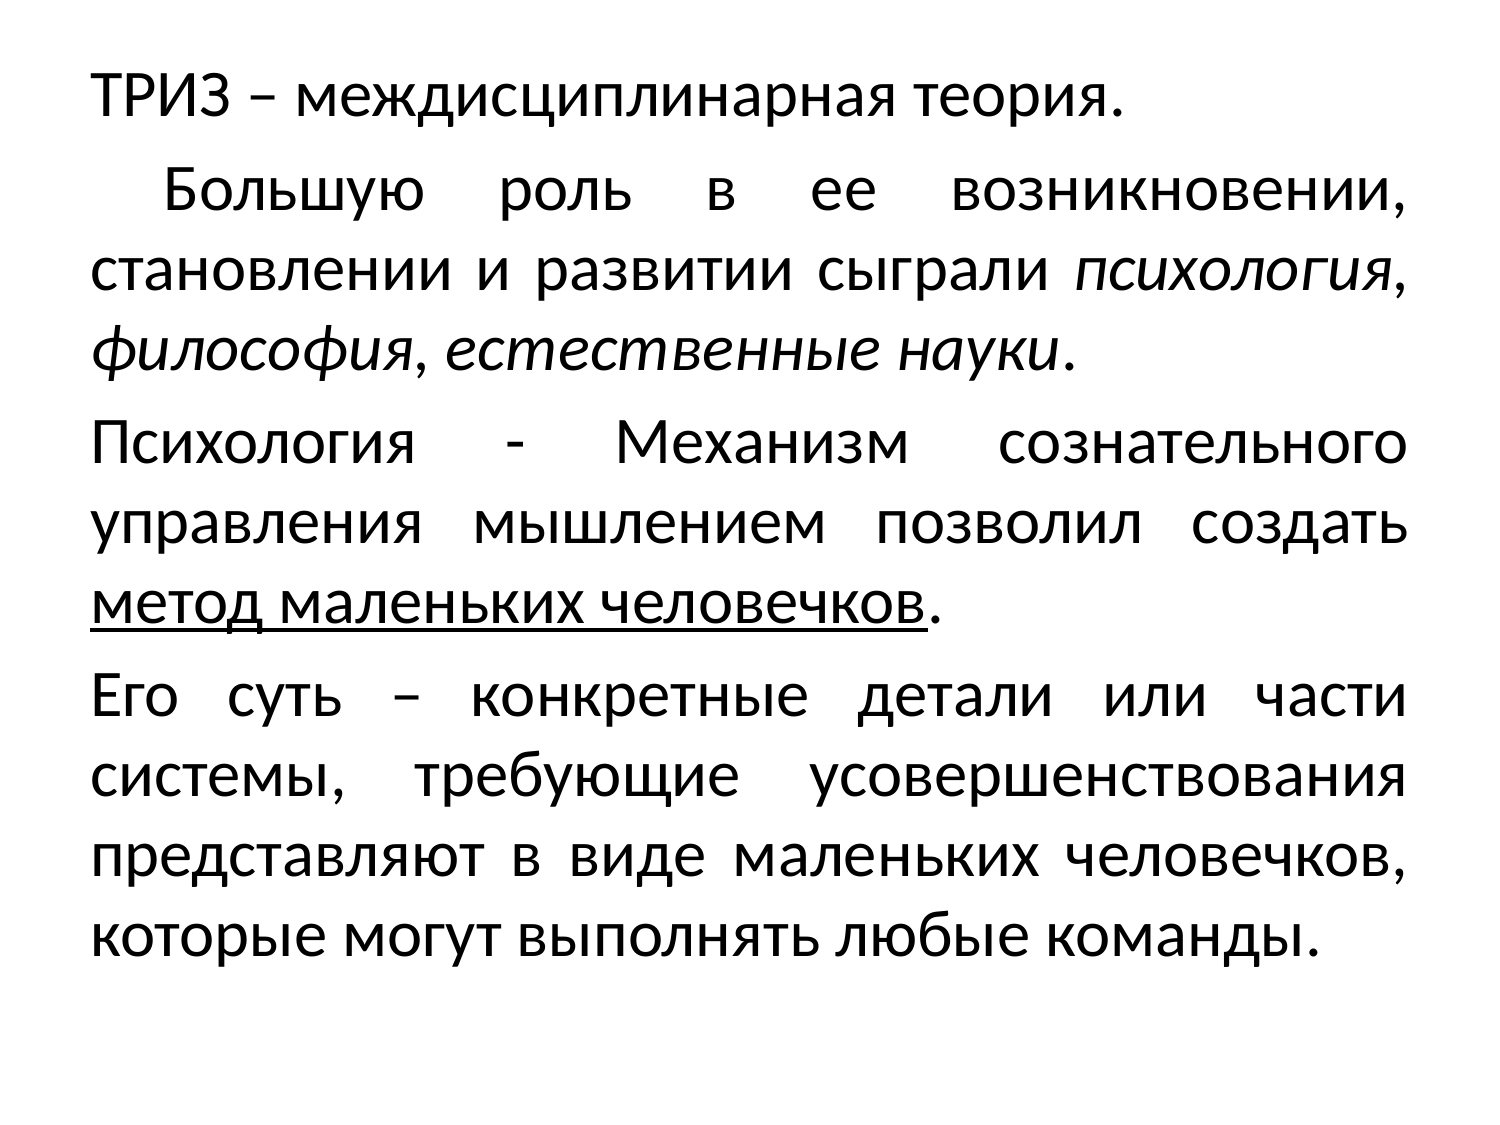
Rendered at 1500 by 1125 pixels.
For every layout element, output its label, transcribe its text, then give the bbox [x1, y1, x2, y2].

list ТРИЗ – междисциплинарная теория. Большую роль в ее возникновении, становлении и развитии сыграли психология, философия, естественные науки. Психология - Механизм сознательного управления мышлением позволил создать метод маленьких человечков. Его суть – конкретные детали или части системы, требующие усовершенствования представляют в виде маленьких человечков, которые могут выполнять любые команды. [75, 42, 1425, 1005]
